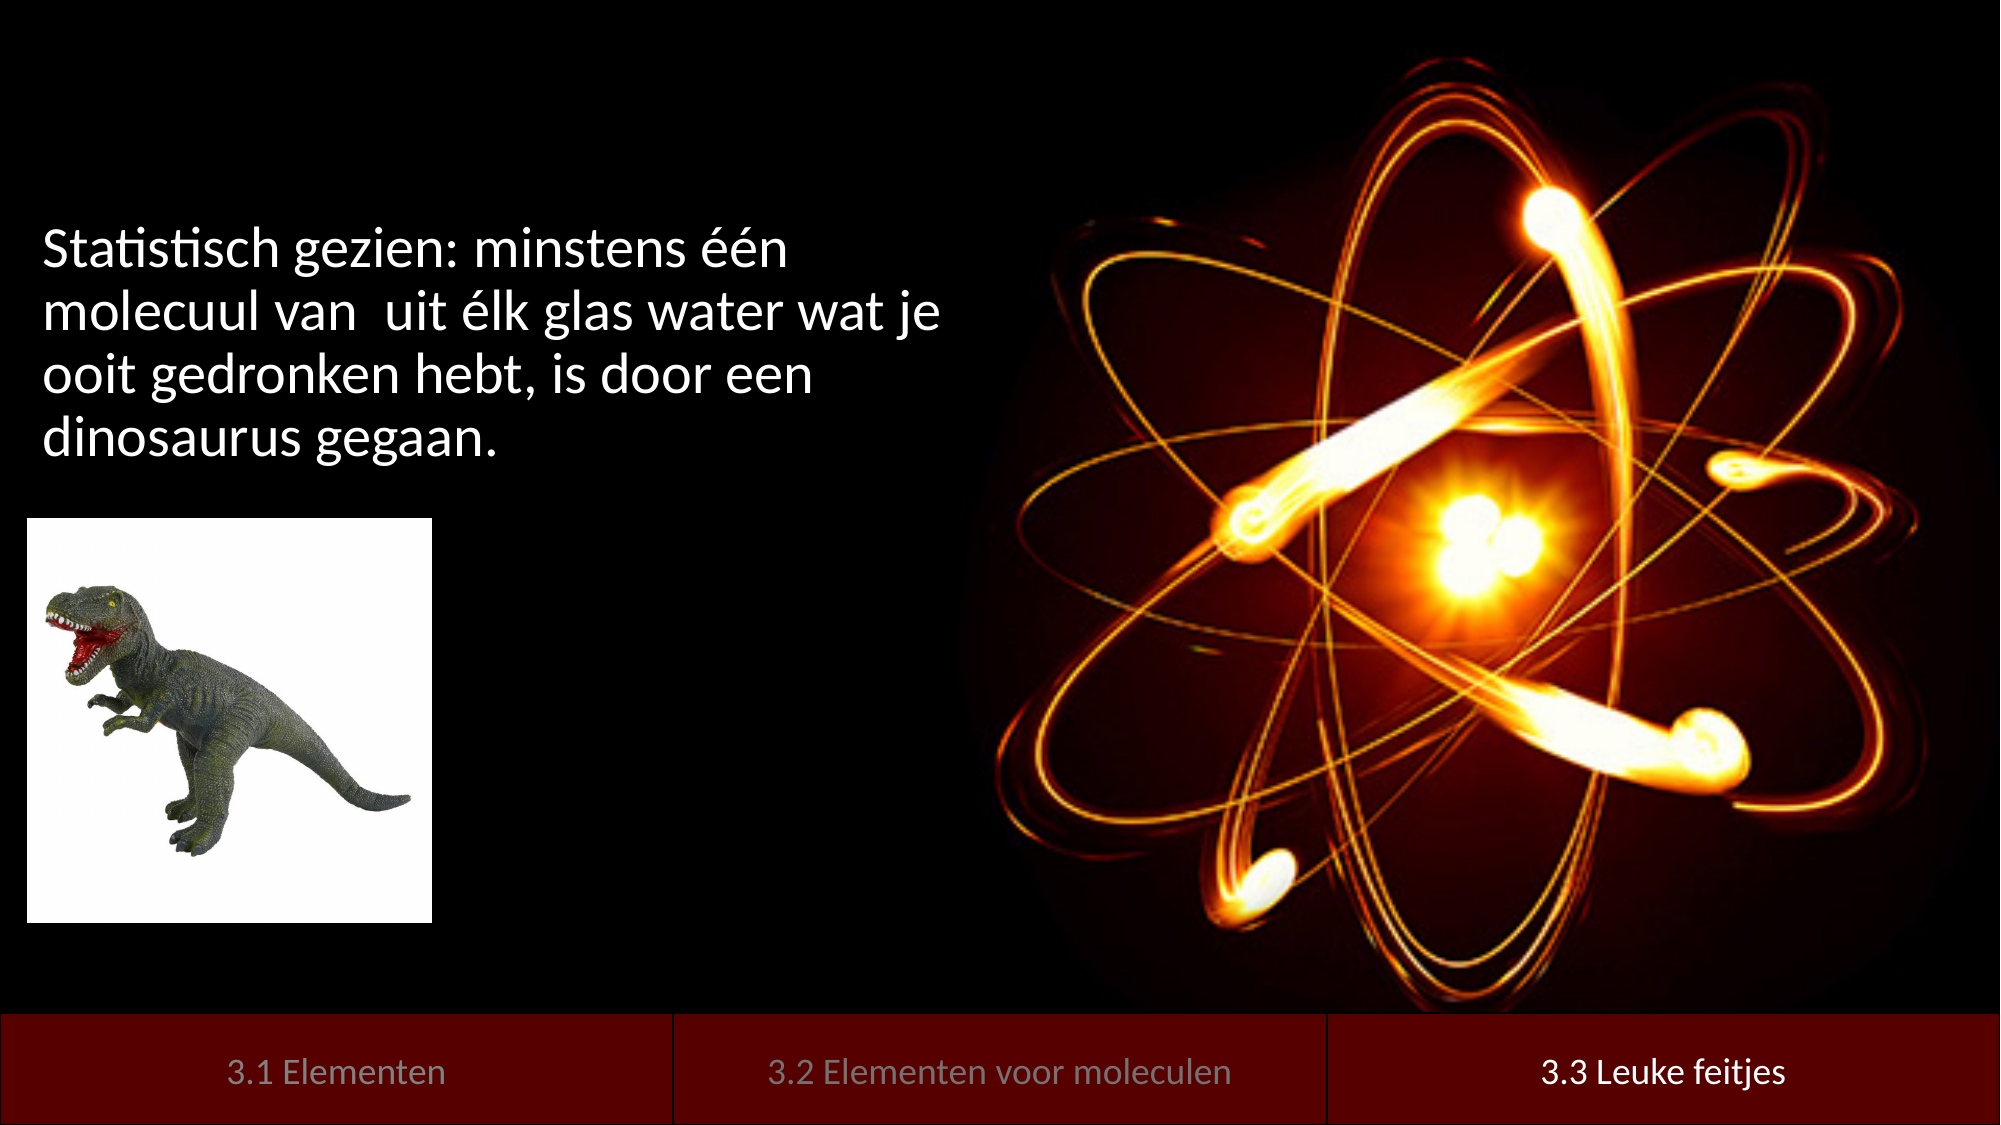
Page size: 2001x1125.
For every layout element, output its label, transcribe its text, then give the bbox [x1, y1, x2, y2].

text_box 3.1 Elementen [0, 1012, 577, 1125]
picture [27, 518, 432, 924]
picture [577, 0, 2000, 1125]
